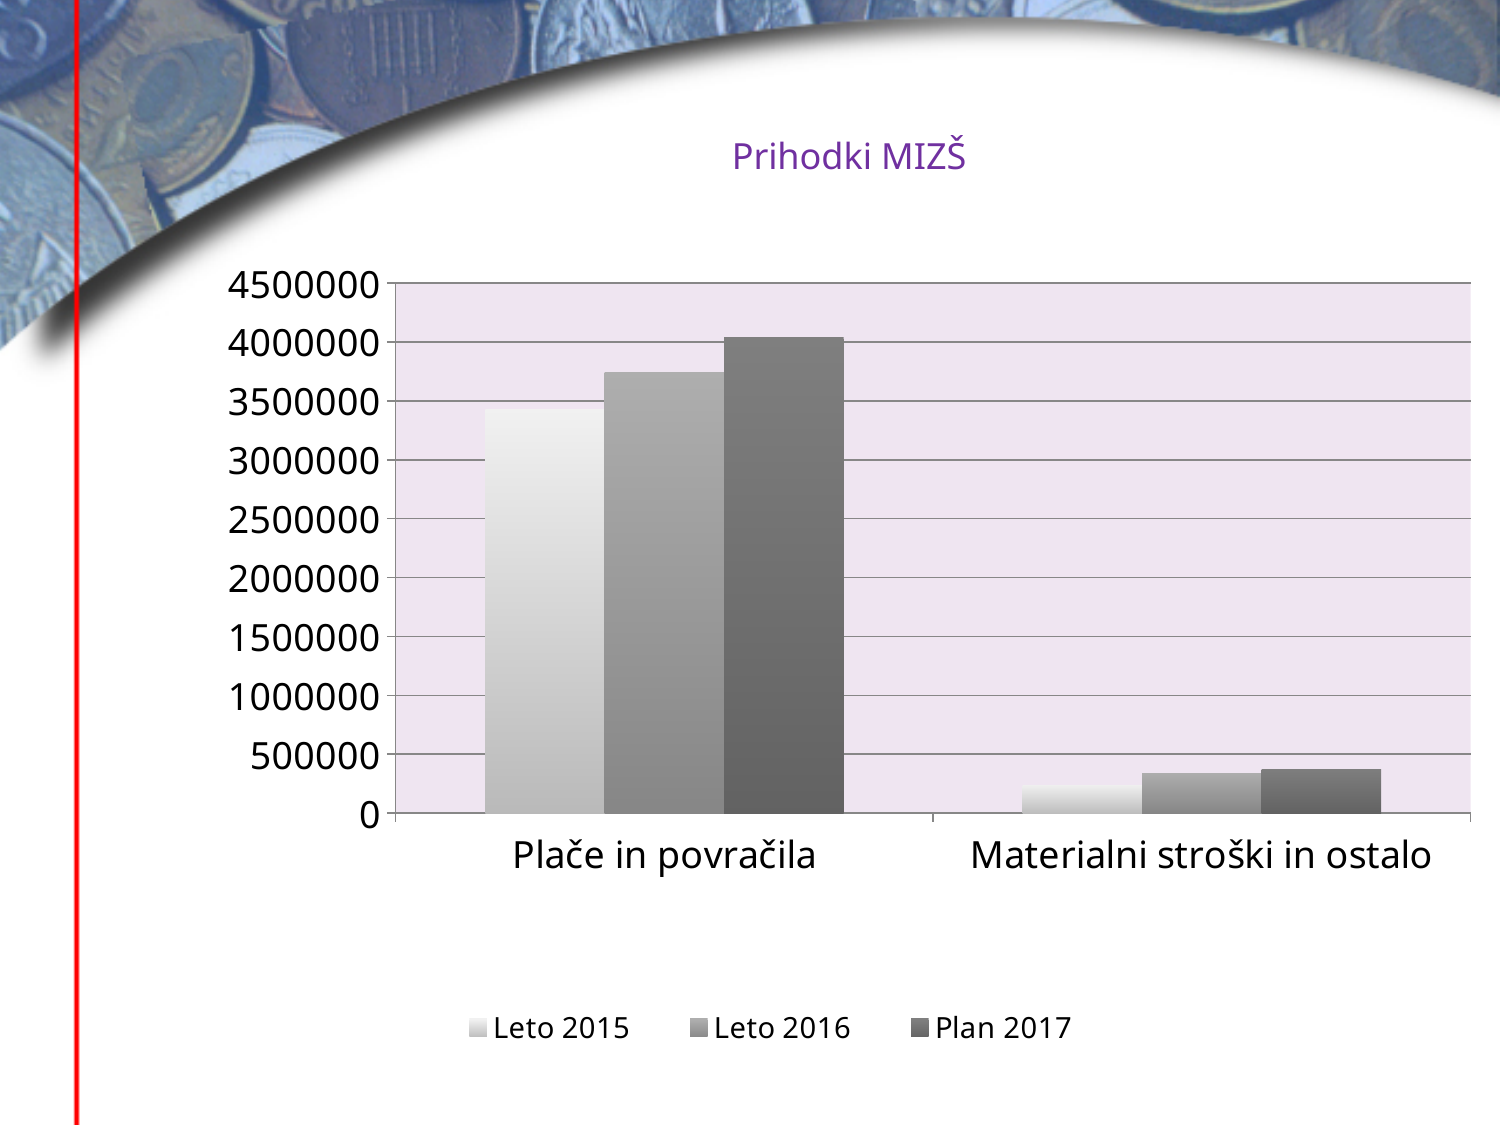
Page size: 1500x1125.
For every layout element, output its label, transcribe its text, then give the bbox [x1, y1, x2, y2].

title Prihodki MIZŠ [277, 125, 1431, 253]
chart [100, 255, 1472, 1125]
picture [0, 0, 1500, 1125]
